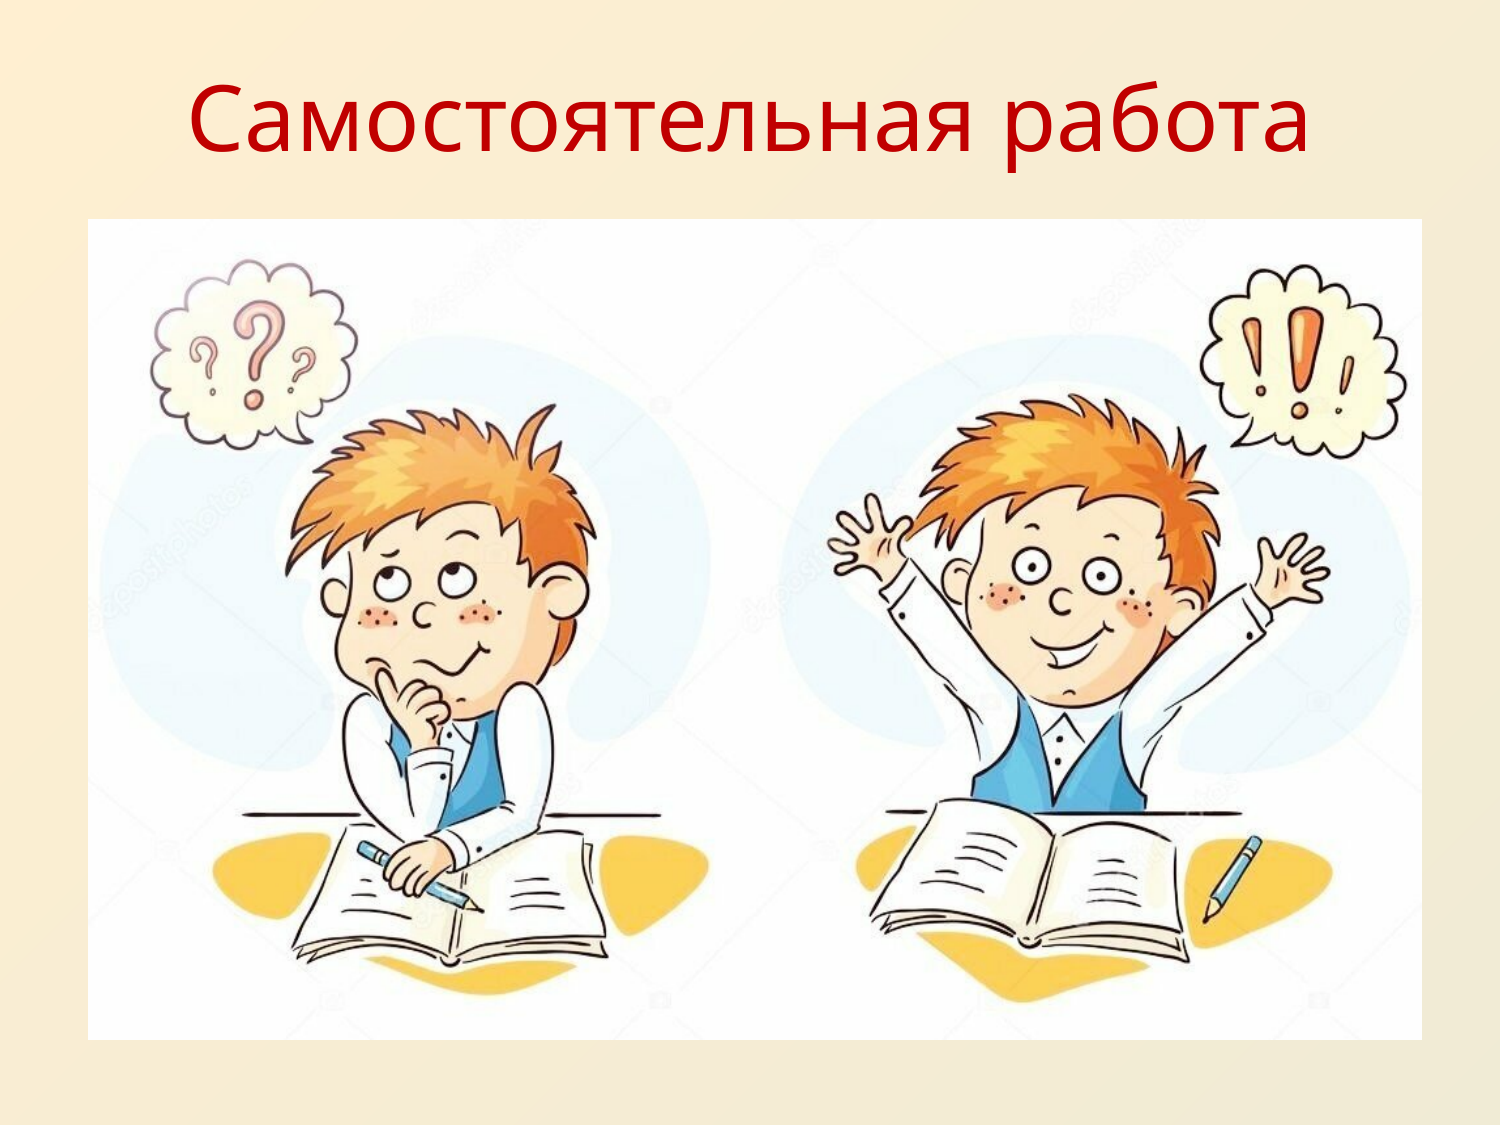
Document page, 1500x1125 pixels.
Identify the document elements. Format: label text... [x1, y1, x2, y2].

title Самостоятельная работа [75, 45, 1425, 186]
picture [88, 219, 1423, 1040]
